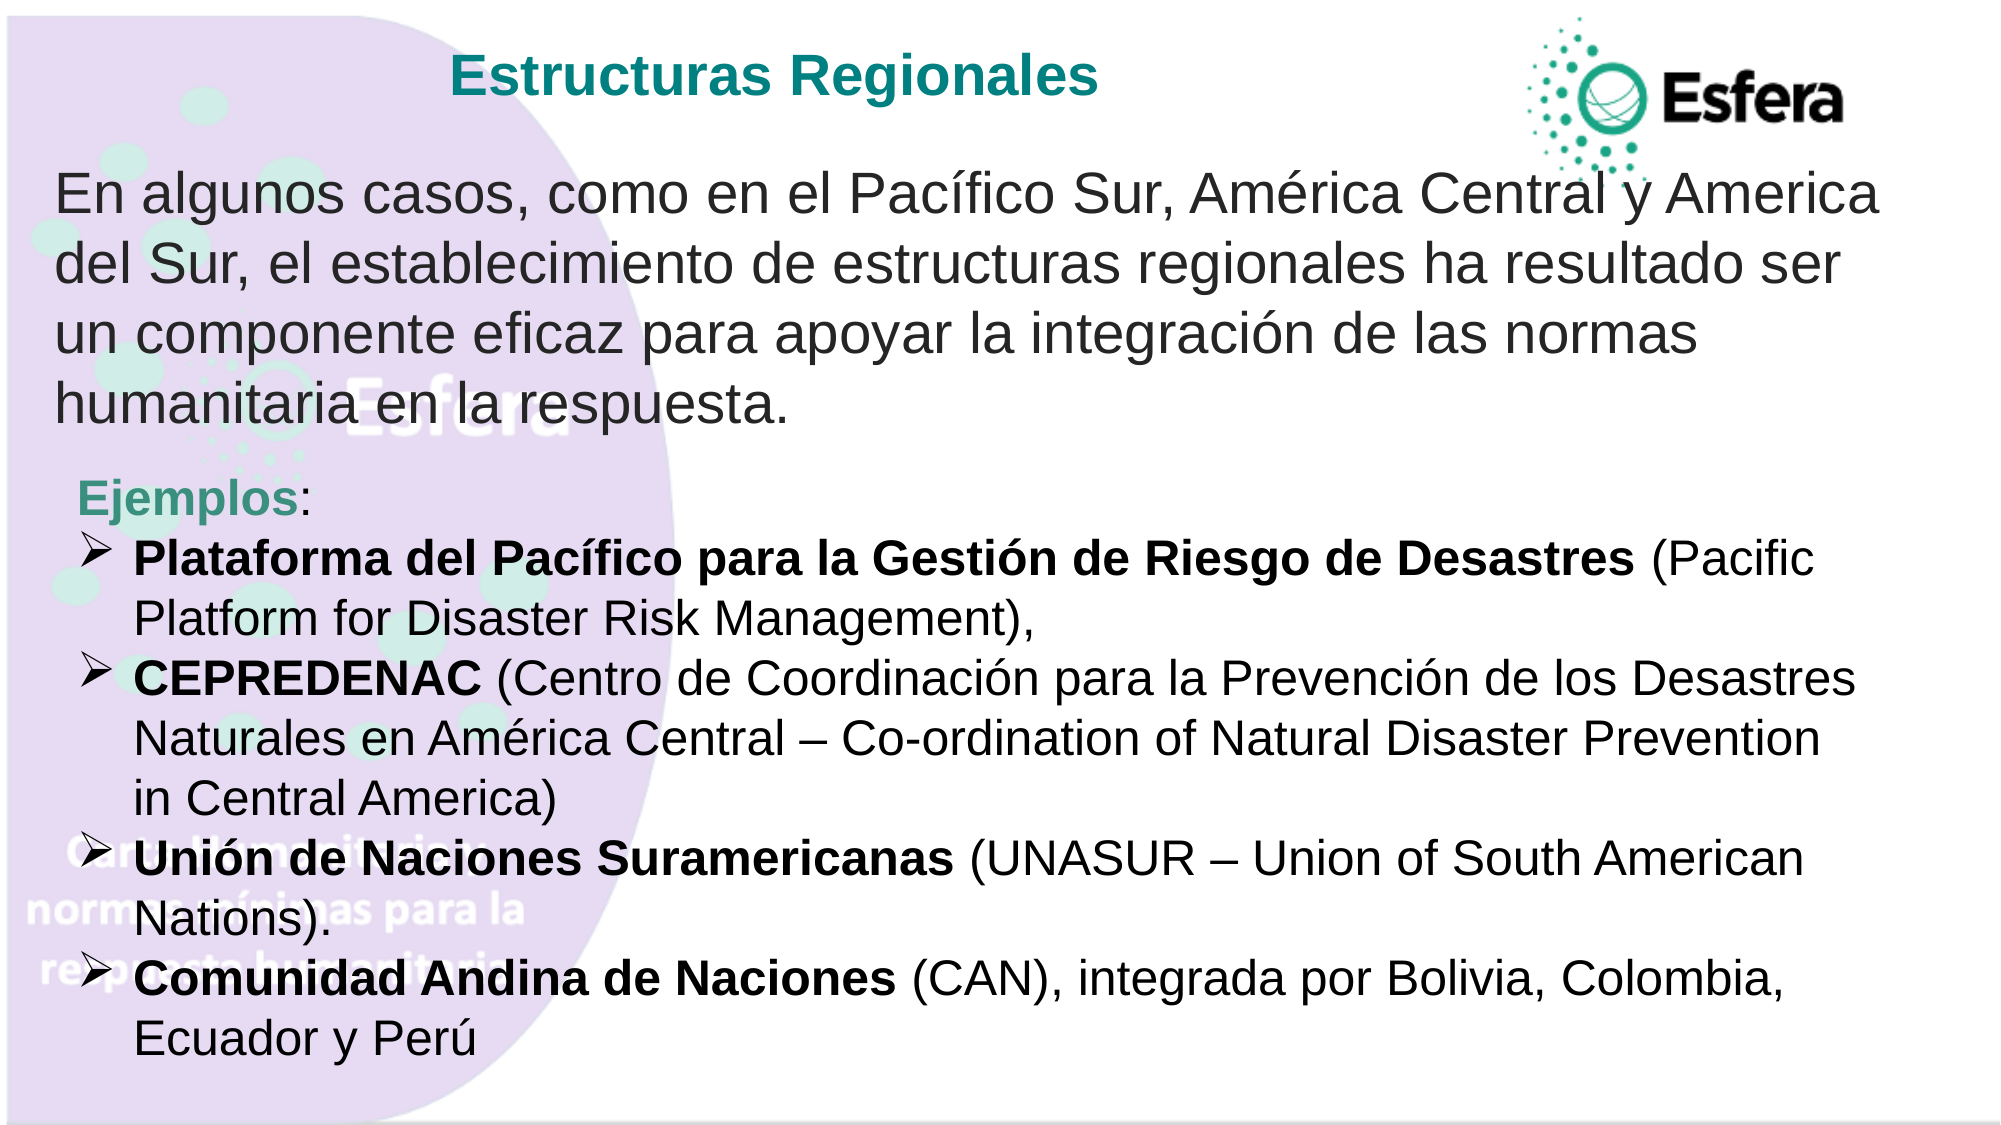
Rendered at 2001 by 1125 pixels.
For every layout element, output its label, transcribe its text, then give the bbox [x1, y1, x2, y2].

text_box Ejemplos: Plataforma del Pacífico para la Gestión de Riesgo de Desastres (Pacific Platform for Disaster Risk Management), CEPREDENAC (Centro de Coordinación para la Prevención de los Desastres Naturales en América Central – Co-ordination of Natural Disaster Prevention in Central America) Unión de Naciones Suramericanas (UNASUR – Union of South American Nations). Comunidad Andina de Naciones (CAN), integrada por Bolivia, Colombia, Ecuador y Perú [62, 458, 1887, 1073]
text_box En algunos casos, como en el Pacífico Sur, América Central y America del Sur, el establecimiento de estructuras regionales ha resultado ser un componente eficaz para apoyar la integración de las normas humanitaria en la respuesta. [39, 147, 1923, 443]
text_box Estructuras Regionales [44, 38, 1506, 131]
picture [0, 0, 2001, 1125]
